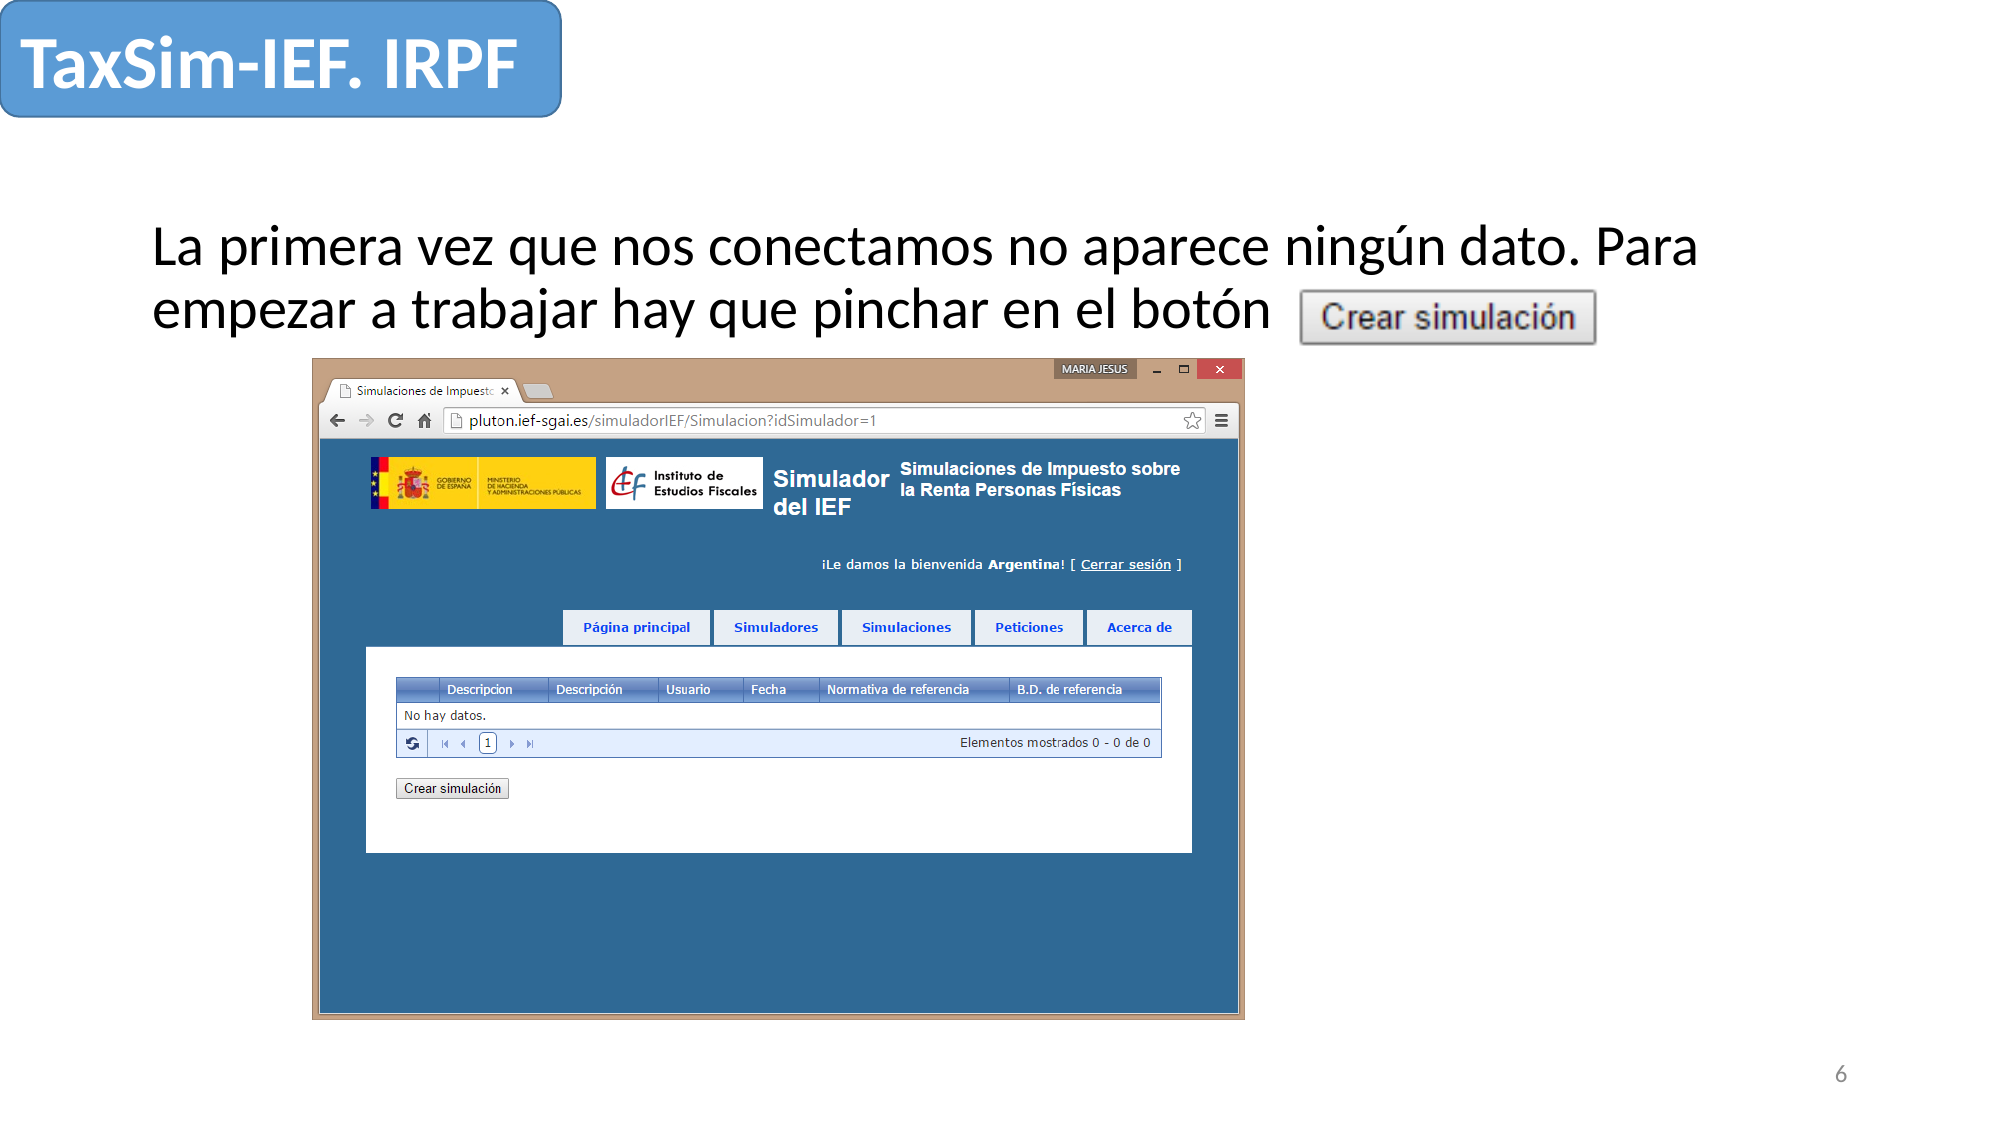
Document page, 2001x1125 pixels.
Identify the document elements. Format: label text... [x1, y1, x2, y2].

slide_number 6 [1412, 1042, 1863, 1103]
list La primera vez que nos conectamos no aparece ningún dato. Para empezar a trabajar hay que pinchar en el botón [137, 207, 1863, 1043]
picture [312, 358, 1245, 1020]
picture [1285, 280, 1618, 359]
text_box TaxSim-IEF. IRPF [0, 0, 562, 118]
